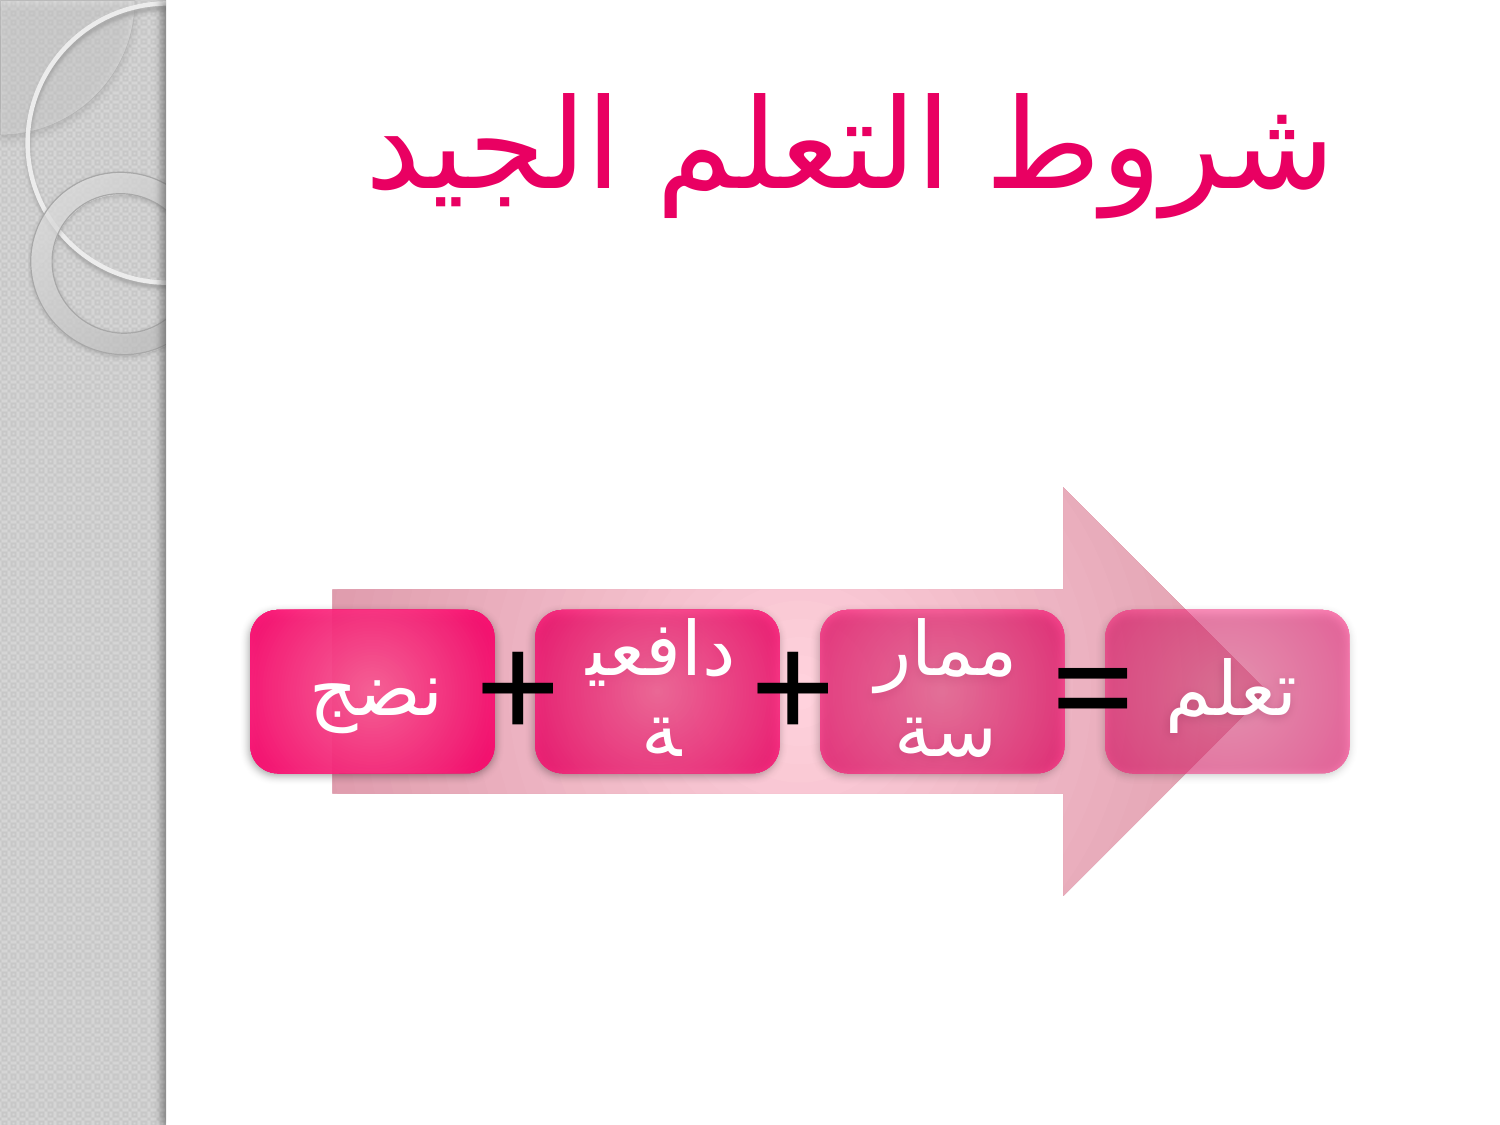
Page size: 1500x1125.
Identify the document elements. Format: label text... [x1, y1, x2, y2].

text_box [249, 487, 1351, 896]
title شروط التعلم الجيد [235, 45, 1466, 233]
